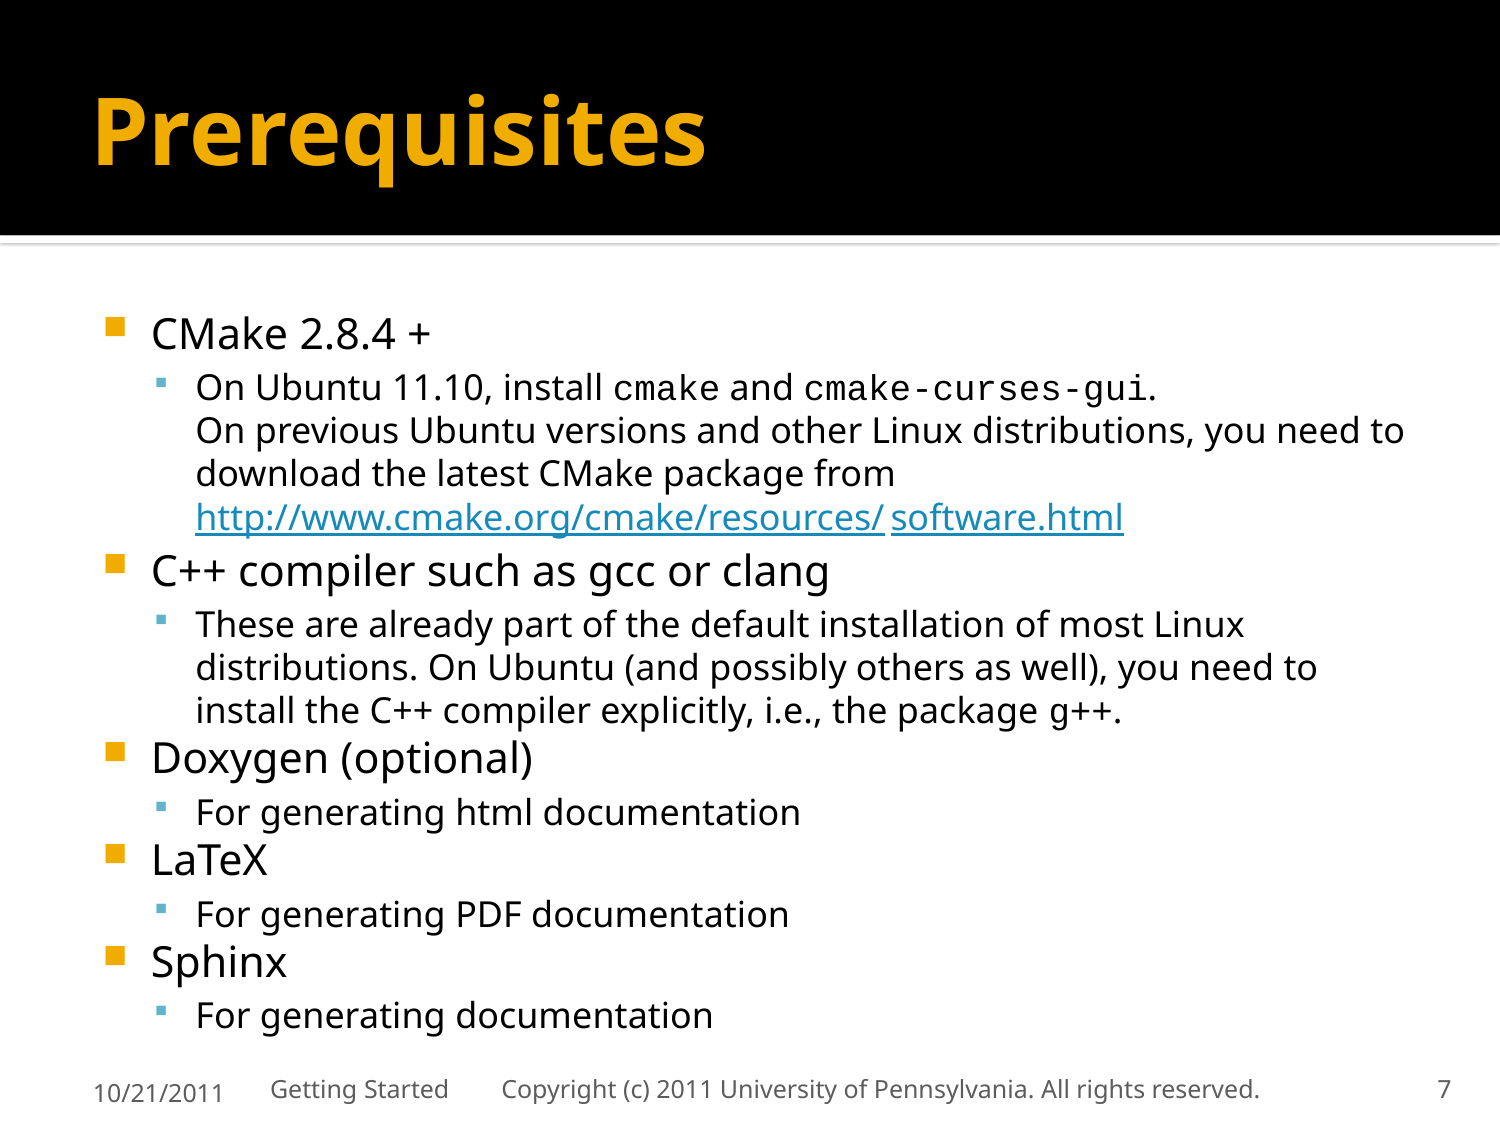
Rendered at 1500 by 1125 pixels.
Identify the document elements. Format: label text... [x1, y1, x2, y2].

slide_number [75, 1062, 238, 1108]
footer Getting Started Copyright (c) 2011 University of Pennsylvania. All rights reserved. [262, 1062, 1337, 1108]
slide_number 7 [1345, 1062, 1467, 1108]
list CMake 2.8.4 + On Ubuntu 11.10, install cmake and cmake-curses-gui. On previous Ubuntu versions and other Linux distributions, you need to download the latest CMake package from http://www.cmake.org/cmake/resources/software.html C++ compiler such as gcc or clang These are already part of the default installation of most Linux distributions. On Ubuntu (and possibly others as well), you need to install the C++ compiler explicitly, i.e., the package g++. Doxygen (optional) For generating html documentation LaTeX For generating PDF documentation Sphinx For generating documentation [75, 291, 1425, 1050]
title Prerequisites [75, 25, 1425, 231]
